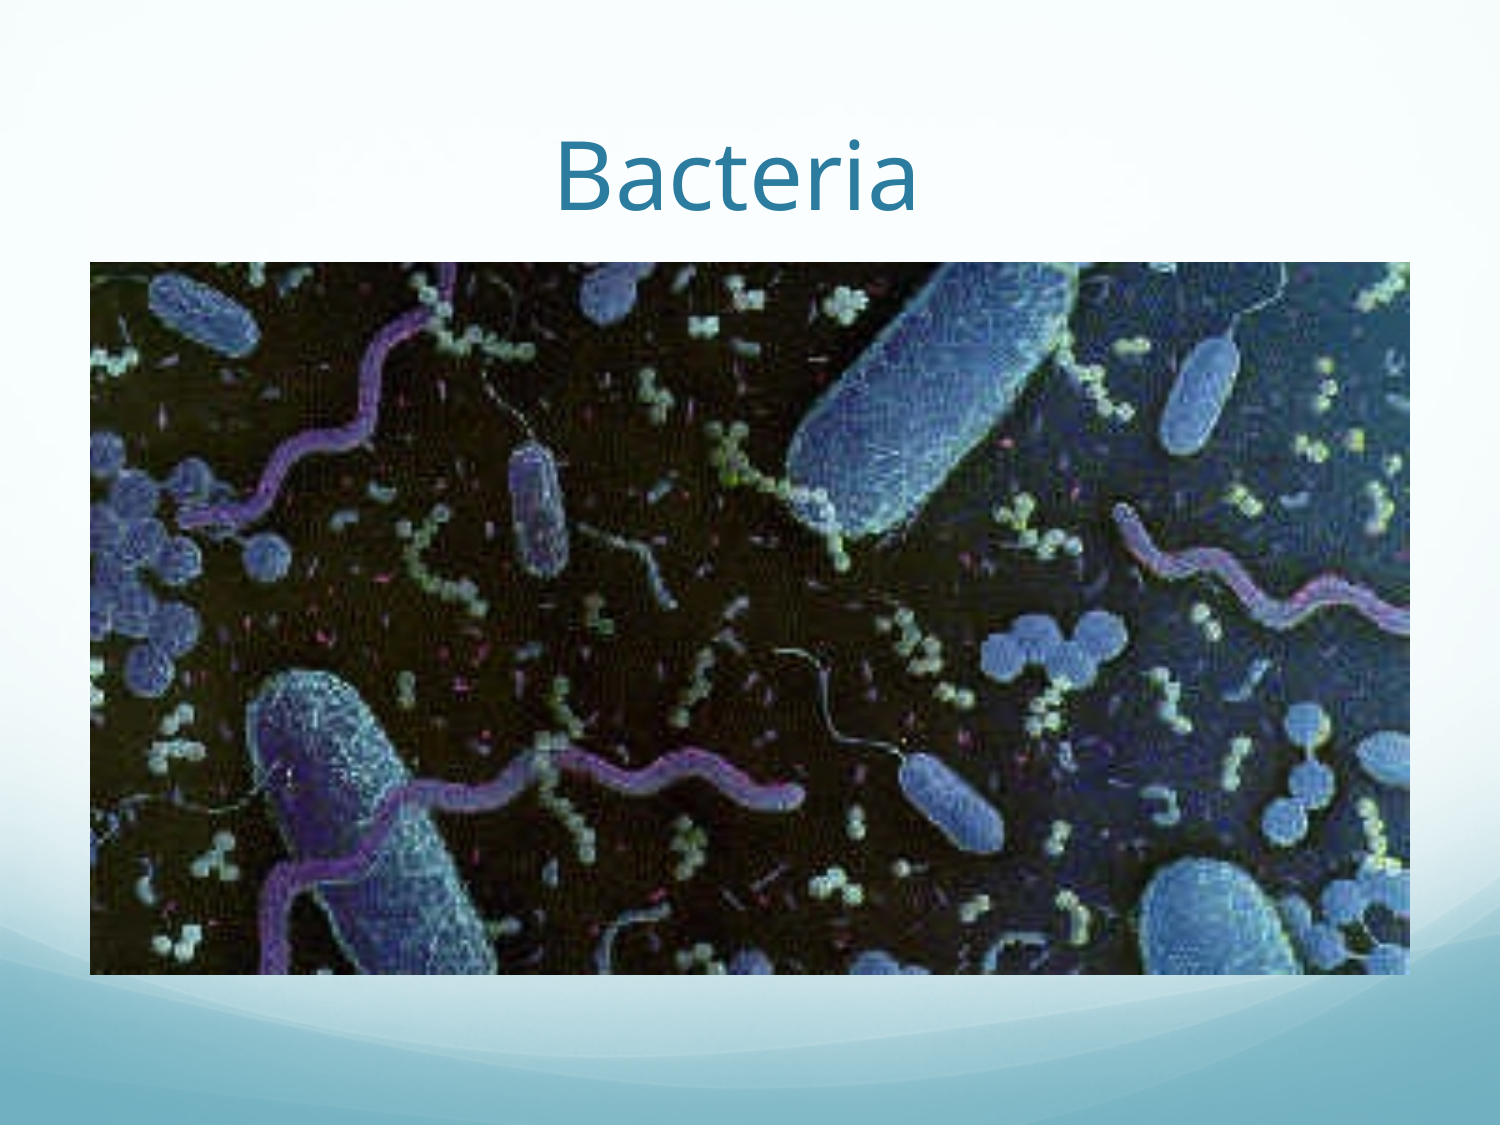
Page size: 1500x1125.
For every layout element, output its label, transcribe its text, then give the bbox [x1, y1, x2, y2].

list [89, 261, 1410, 976]
title Bacteria [90, 17, 1410, 237]
